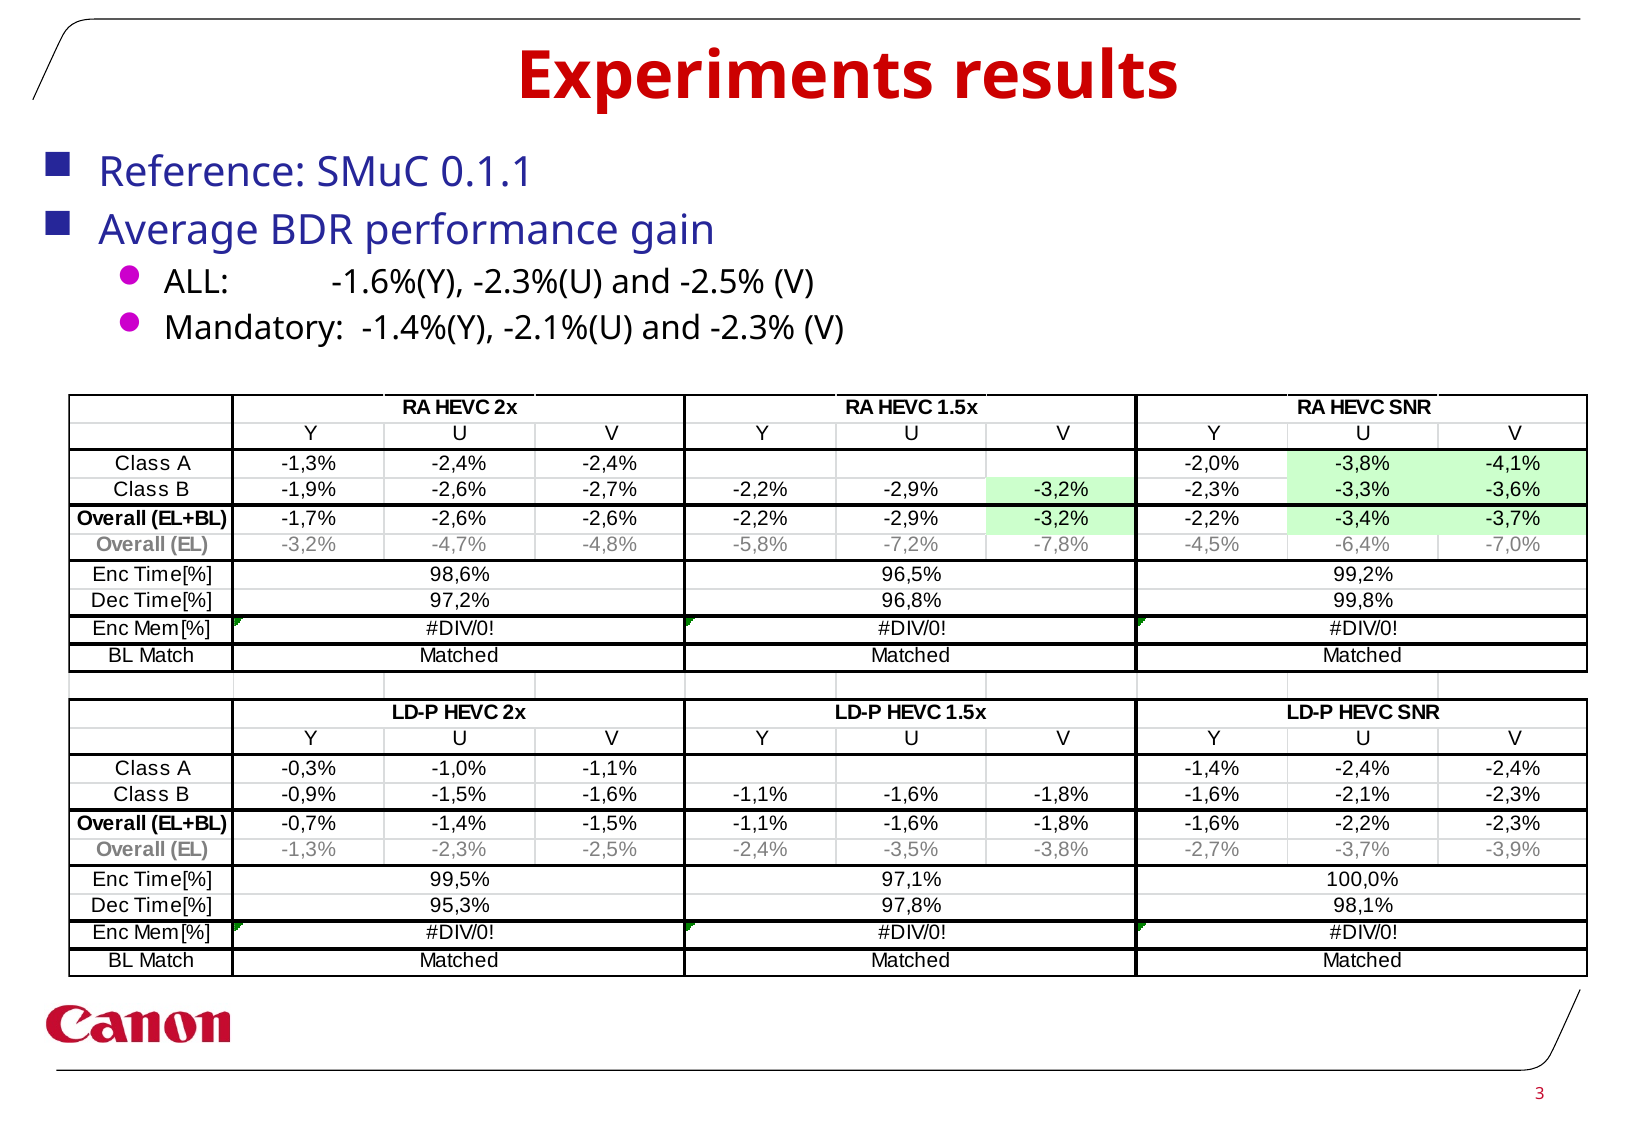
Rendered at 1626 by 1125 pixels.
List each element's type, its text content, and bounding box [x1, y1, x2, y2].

slide_number 3 [1414, 1066, 1545, 1107]
picture [44, 1035, 232, 1043]
picture [68, 393, 1590, 979]
list Reference: SMuC 0.1.1 Average BDR performance gain ALL: -1.6%(Y), -2.3%(U) and -2.5% (V) Mandatory: -1.4%(Y), -2.1%(U) and -2.3% (V) [27, 137, 1585, 1035]
title Experiments results [151, 22, 1546, 123]
